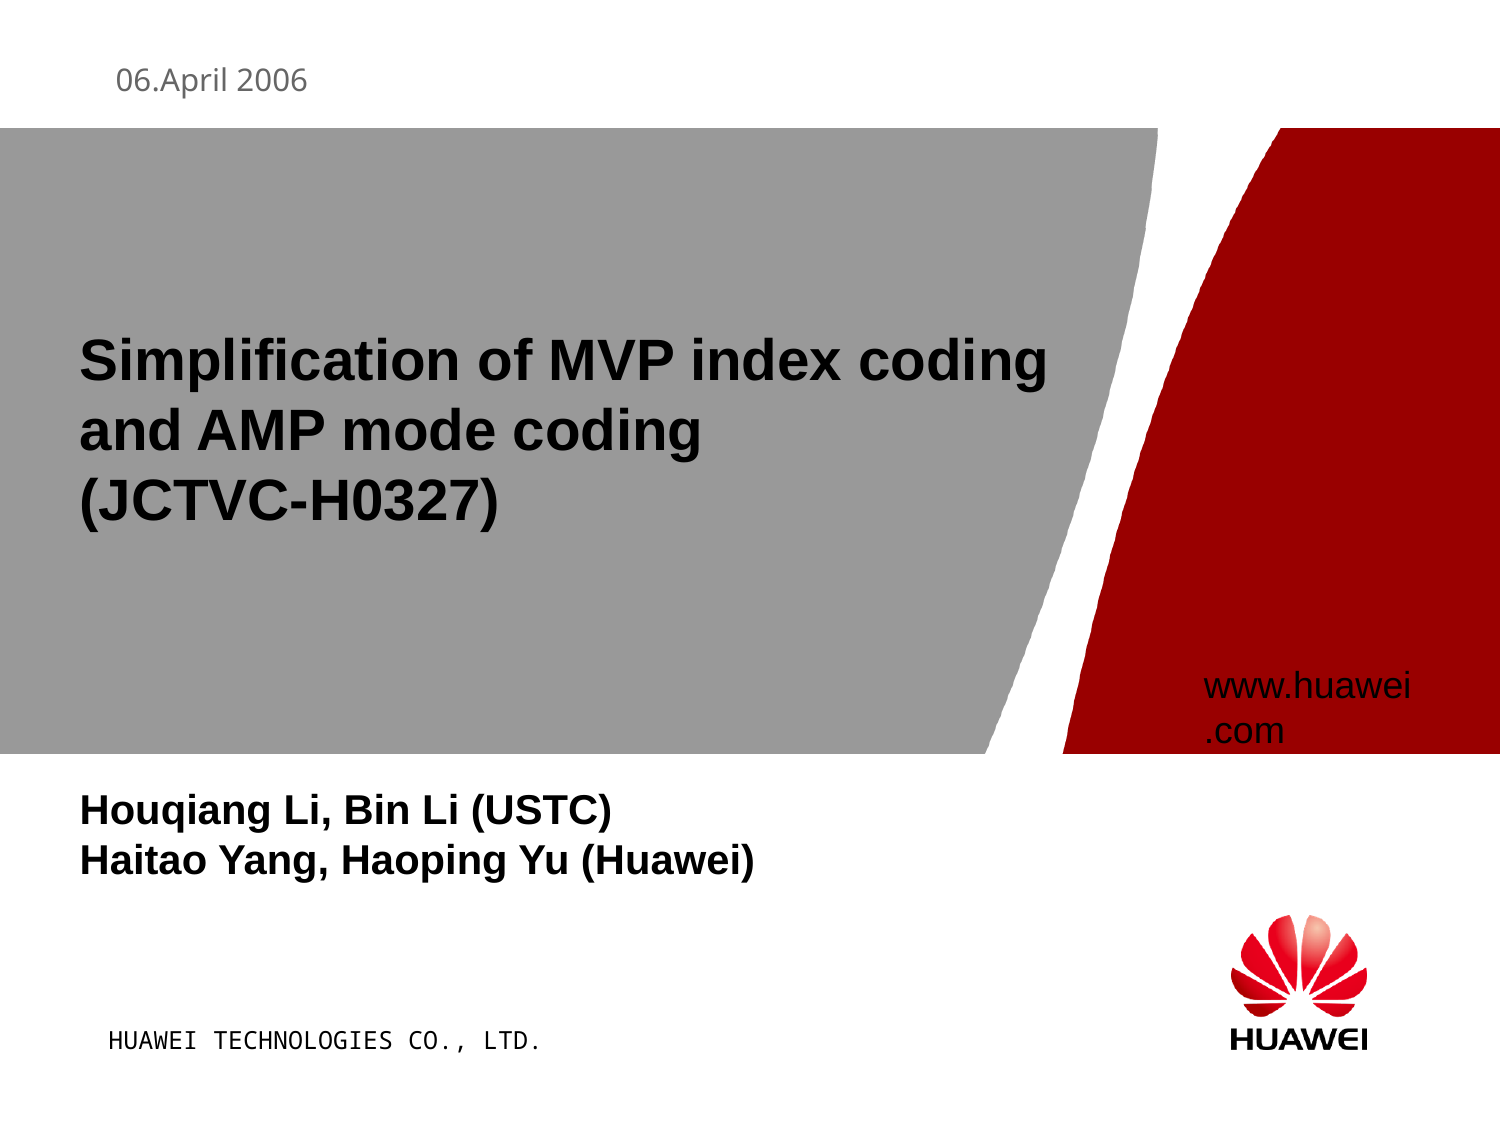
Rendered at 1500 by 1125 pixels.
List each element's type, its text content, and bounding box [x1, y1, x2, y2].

picture [0, 128, 1500, 754]
text_box Houqiang Li, Bin Li (USTC) Haitao Yang, Haoping Yu (Huawei) [64, 775, 1105, 890]
picture [1231, 915, 1367, 1050]
text_box Simplification of MVP index coding and AMP mode coding (JCTVC-H0327) [64, 314, 1105, 540]
